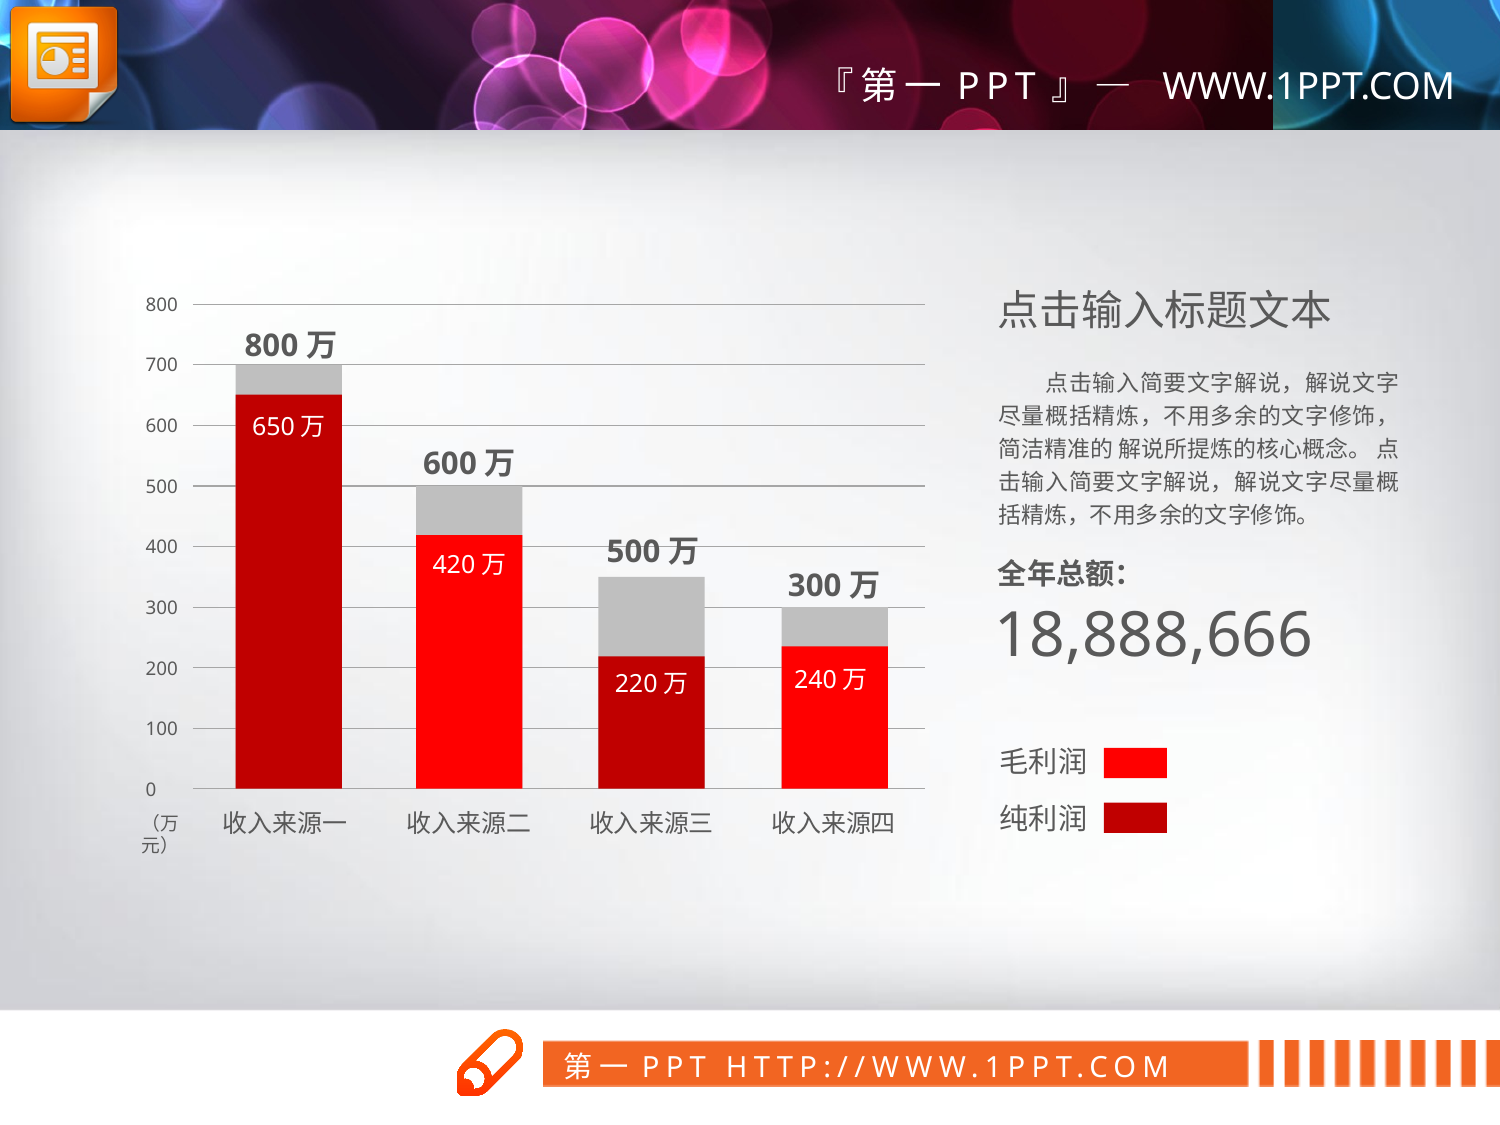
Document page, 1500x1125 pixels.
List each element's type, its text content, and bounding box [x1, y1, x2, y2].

text_box 400 [145, 535, 182, 558]
picture [543, 1040, 1500, 1087]
text_box 800 [145, 293, 182, 316]
text_box 点击输入简要文字解说，解说文字尽量概括精炼，不用多余的文字修饰，简洁精准的 解说所提炼的核心概念。 点击输入简要文字解说，解说文字尽量概括精炼，不用多余的文字修饰。 [998, 363, 1400, 528]
text_box 100 [145, 716, 182, 740]
text_box 毛利润 [999, 743, 1104, 779]
text_box 200 [145, 656, 182, 679]
text_box [1103, 802, 1167, 833]
picture [0, 0, 1500, 1012]
text_box 0 [145, 777, 182, 800]
text_box 300 [145, 595, 182, 619]
text_box 18,888,666 [994, 594, 1368, 670]
text_box [1103, 747, 1167, 779]
text_box 收入来源二 [388, 800, 551, 846]
text_box 收入来源三 [570, 800, 733, 846]
text_box （万元） [117, 804, 204, 864]
text_box 点击输入标题文本 [997, 283, 1336, 334]
text_box 纯利润 [999, 800, 1104, 836]
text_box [192, 304, 926, 789]
text_box 700 [145, 352, 182, 376]
text_box 全年总额： [997, 555, 1235, 591]
text_box 收入来源一 [203, 800, 366, 846]
text_box 600 [145, 414, 182, 437]
text_box 500 [145, 474, 182, 498]
text_box 收入来源四 [752, 800, 915, 846]
